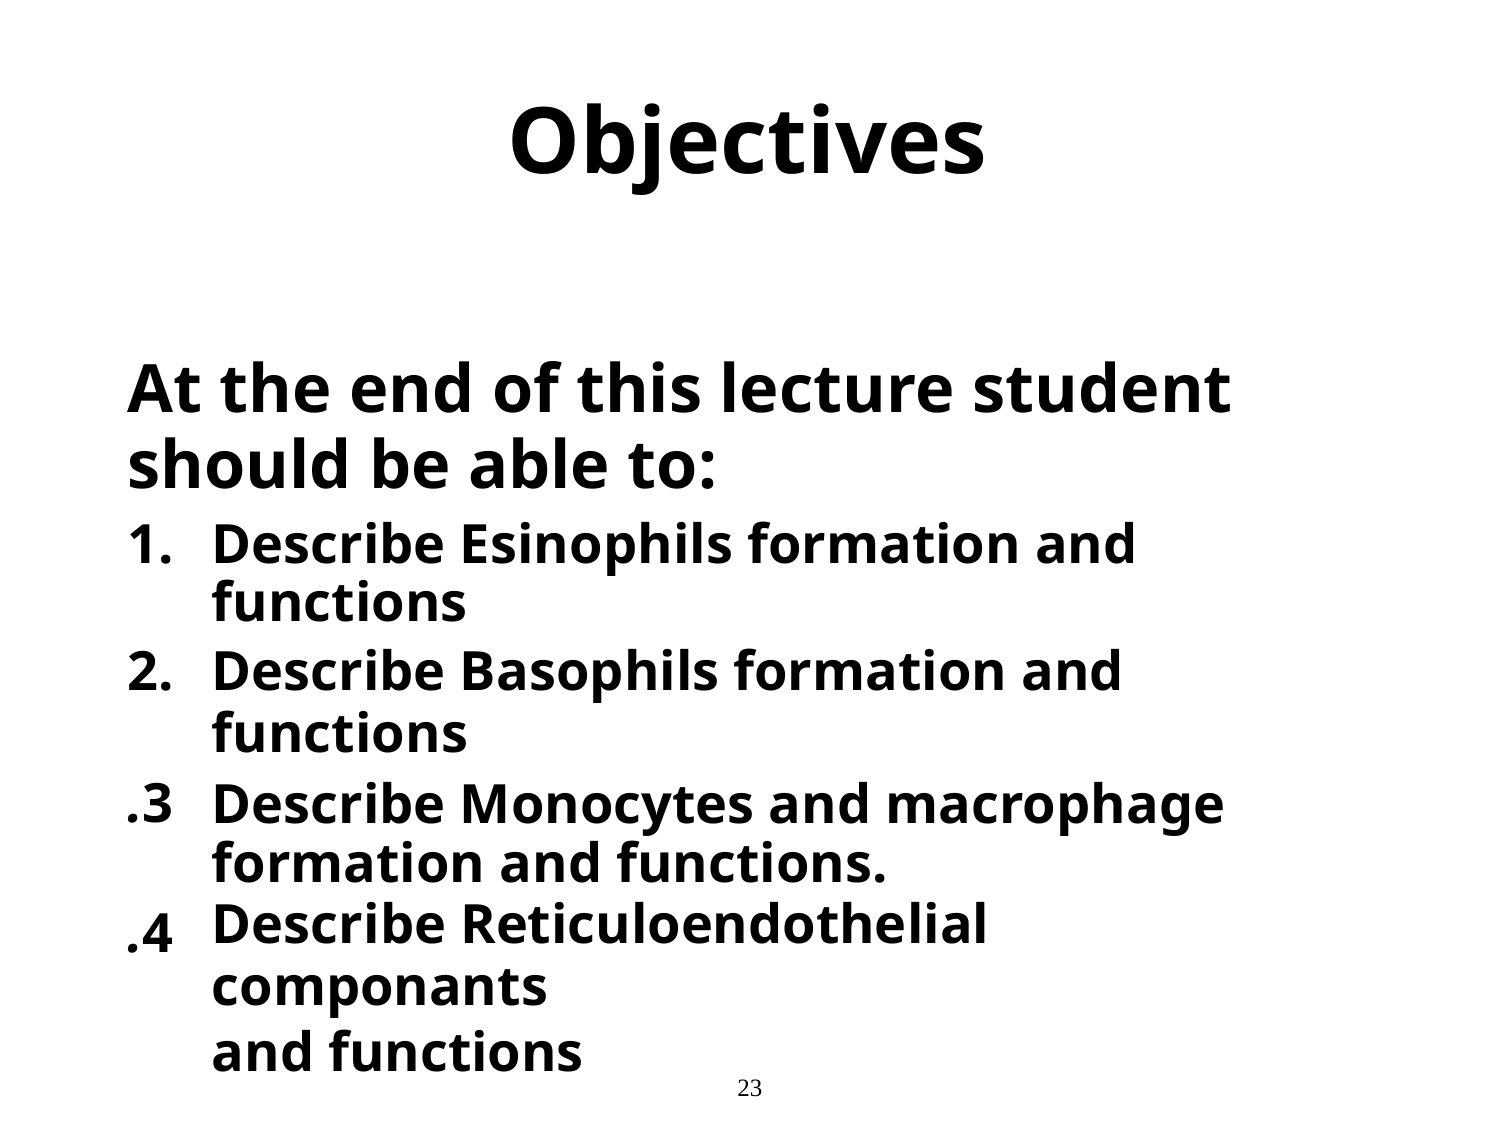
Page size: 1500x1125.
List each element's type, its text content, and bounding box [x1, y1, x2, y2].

title Objectives [136, 55, 1364, 271]
text_box .3 [125, 768, 182, 834]
text_box 23 [733, 1083, 767, 1102]
text_box .4 [125, 898, 182, 964]
text_box Describe Esinophils formation and functions Describe Basophils formation and functions Describe Monocytes and macrophage formation and functions. Describe Reticuloendothelial componants and functions [125, 515, 1345, 1083]
text_box At the end of this lecture student should be able to: [125, 348, 1236, 502]
